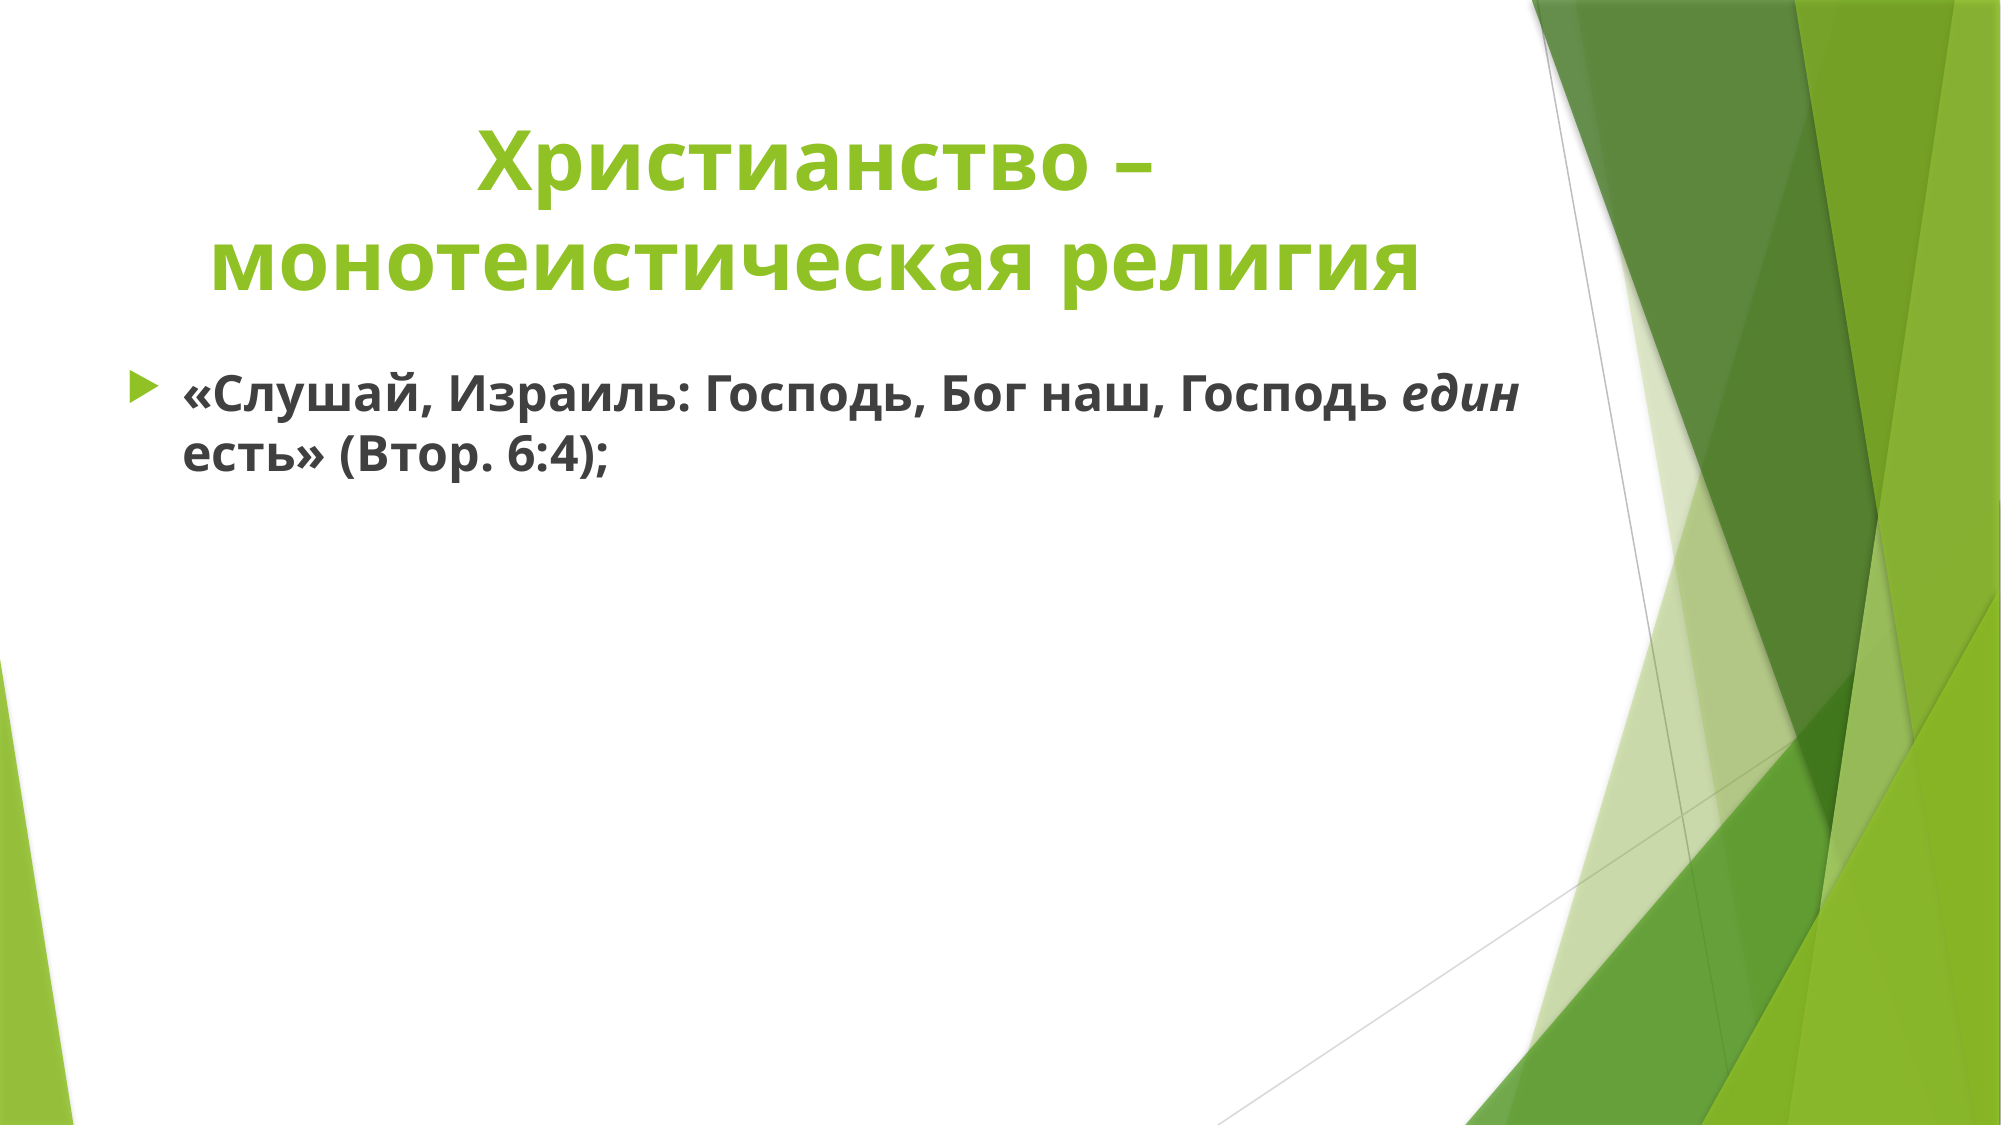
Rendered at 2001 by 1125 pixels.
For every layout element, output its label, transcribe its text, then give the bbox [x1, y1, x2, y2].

title Христианство – монотеистическая религия [111, 99, 1522, 317]
list «Слушай, Израиль: Господь, Бог наш, Господь един есть» (Втор. 6:4); [111, 354, 1623, 992]
